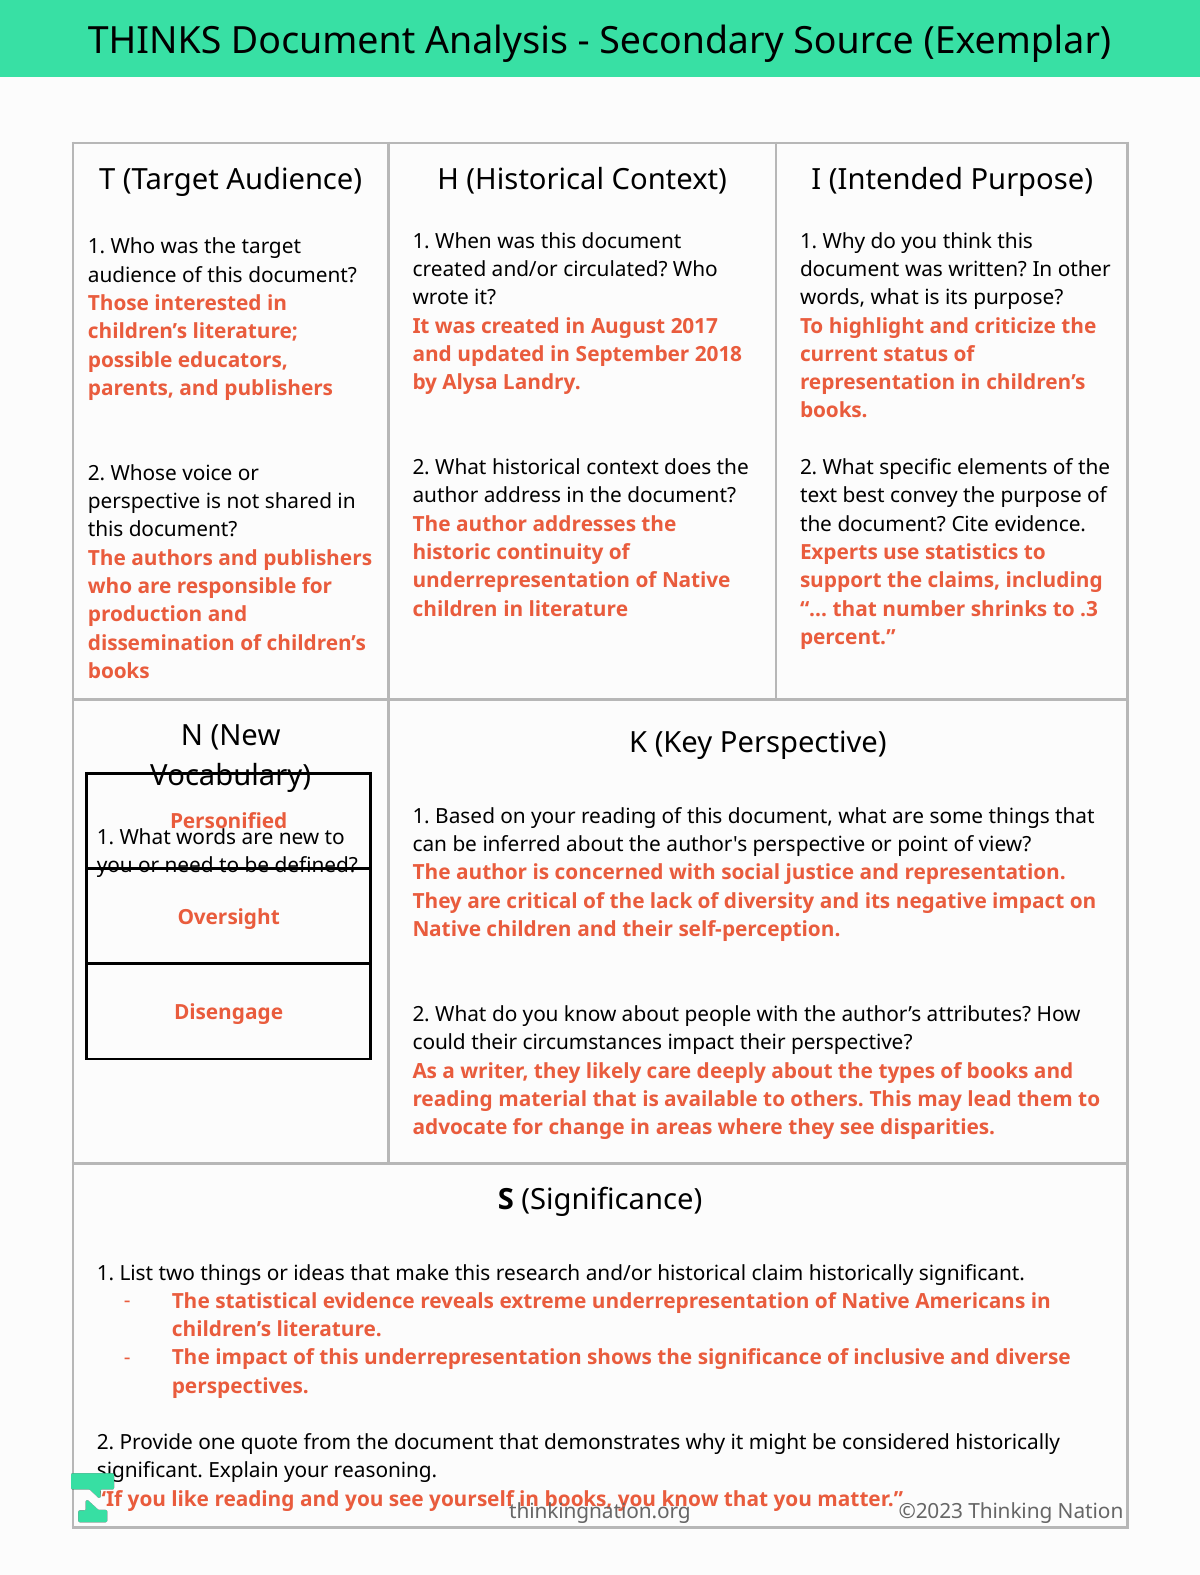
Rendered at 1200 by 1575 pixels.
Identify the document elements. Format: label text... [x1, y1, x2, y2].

table_header H (Historical Context) 1. When was this document created and/or circulated? Who wrote it? It was created in August 2017 and updated in September 2018 by Alysa Landry. 2. What historical context does the author address in the document? The author addresses the historic continuity of underrepresentation of Native children in literature [390, 144, 775, 698]
table_cell Disengage [88, 965, 369, 1058]
table_header T (Target Audience) 1. Who was the target audience of this document? Those interested in children’s literature; possible educators, parents, and publishers 2. Whose voice or perspective is not shared in this document? The authors and publishers who are responsible for production and dissemination of children’s books [74, 144, 387, 698]
table_cell S (Significance) 1. List two things or ideas that make this research and/or historical claim historically significant. The statistical evidence reveals extreme underrepresentation of Native Americans in children’s literature. The impact of this underrepresentation shows the significance of inclusive and diverse perspectives. 2. Provide one quote from the document that demonstrates why it might be considered historically significant. Explain your reasoning. “If you like reading and you see yourself in books, you know that you matter.” [74, 1165, 1126, 1526]
table_header I (Intended Purpose) 1. Why do you think this document was written? In other words, what is its purpose? To highlight and criticize the current status of representation in children’s books. 2. What specific elements of the text best convey the purpose of the document? Cite evidence. Experts use statistics to support the claims, including “... that number shrinks to .3 percent.” [777, 144, 1126, 698]
picture [58, 1463, 127, 1532]
table_cell N (New Vocabulary) 1. What words are new to you or need to be defined? [74, 701, 387, 1162]
table_cell Oversight [88, 870, 369, 962]
text_box THINKS Document Analysis - Secondary Source (Exemplar) [0, 0, 1200, 77]
table_cell K (Key Perspective) 1. Based on your reading of this document, what are some things that can be inferred about the author's perspective or point of view? The author is concerned with social justice and representation. They are critical of the lack of diversity and its negative impact on Native children and their self-perception. 2. What do you know about people with the author’s attributes? How could their circumstances impact their perspective? As a writer, they likely care deeply about the types of books and reading material that is available to others. This may lead them to advocate for change in areas where they see disparities. [390, 701, 1126, 1162]
text_box thinkingnation.org [457, 1483, 742, 1532]
table_header Personified [88, 775, 369, 867]
text_box ©2023 Thinking Nation [854, 1483, 1139, 1532]
